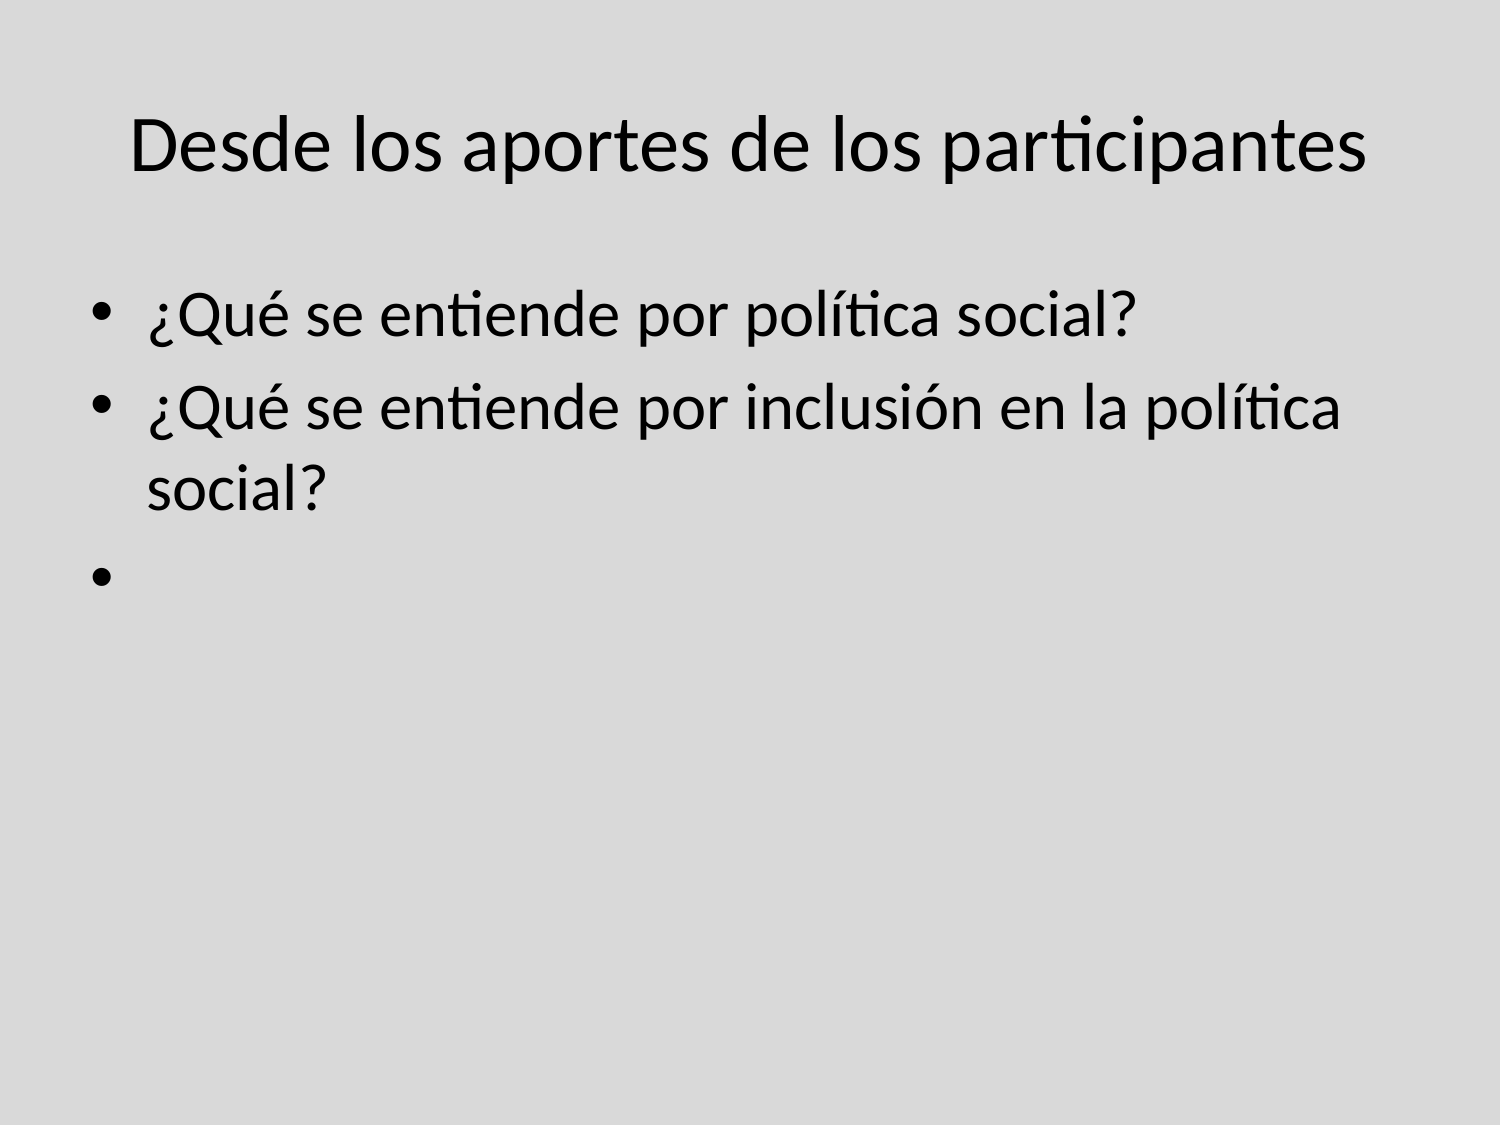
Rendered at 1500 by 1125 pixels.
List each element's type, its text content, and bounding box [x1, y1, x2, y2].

title Desde los aportes de los participantes [75, 45, 1425, 233]
list ¿Qué se entiende por política social? ¿Qué se entiende por inclusión en la política social? [75, 262, 1425, 1005]
